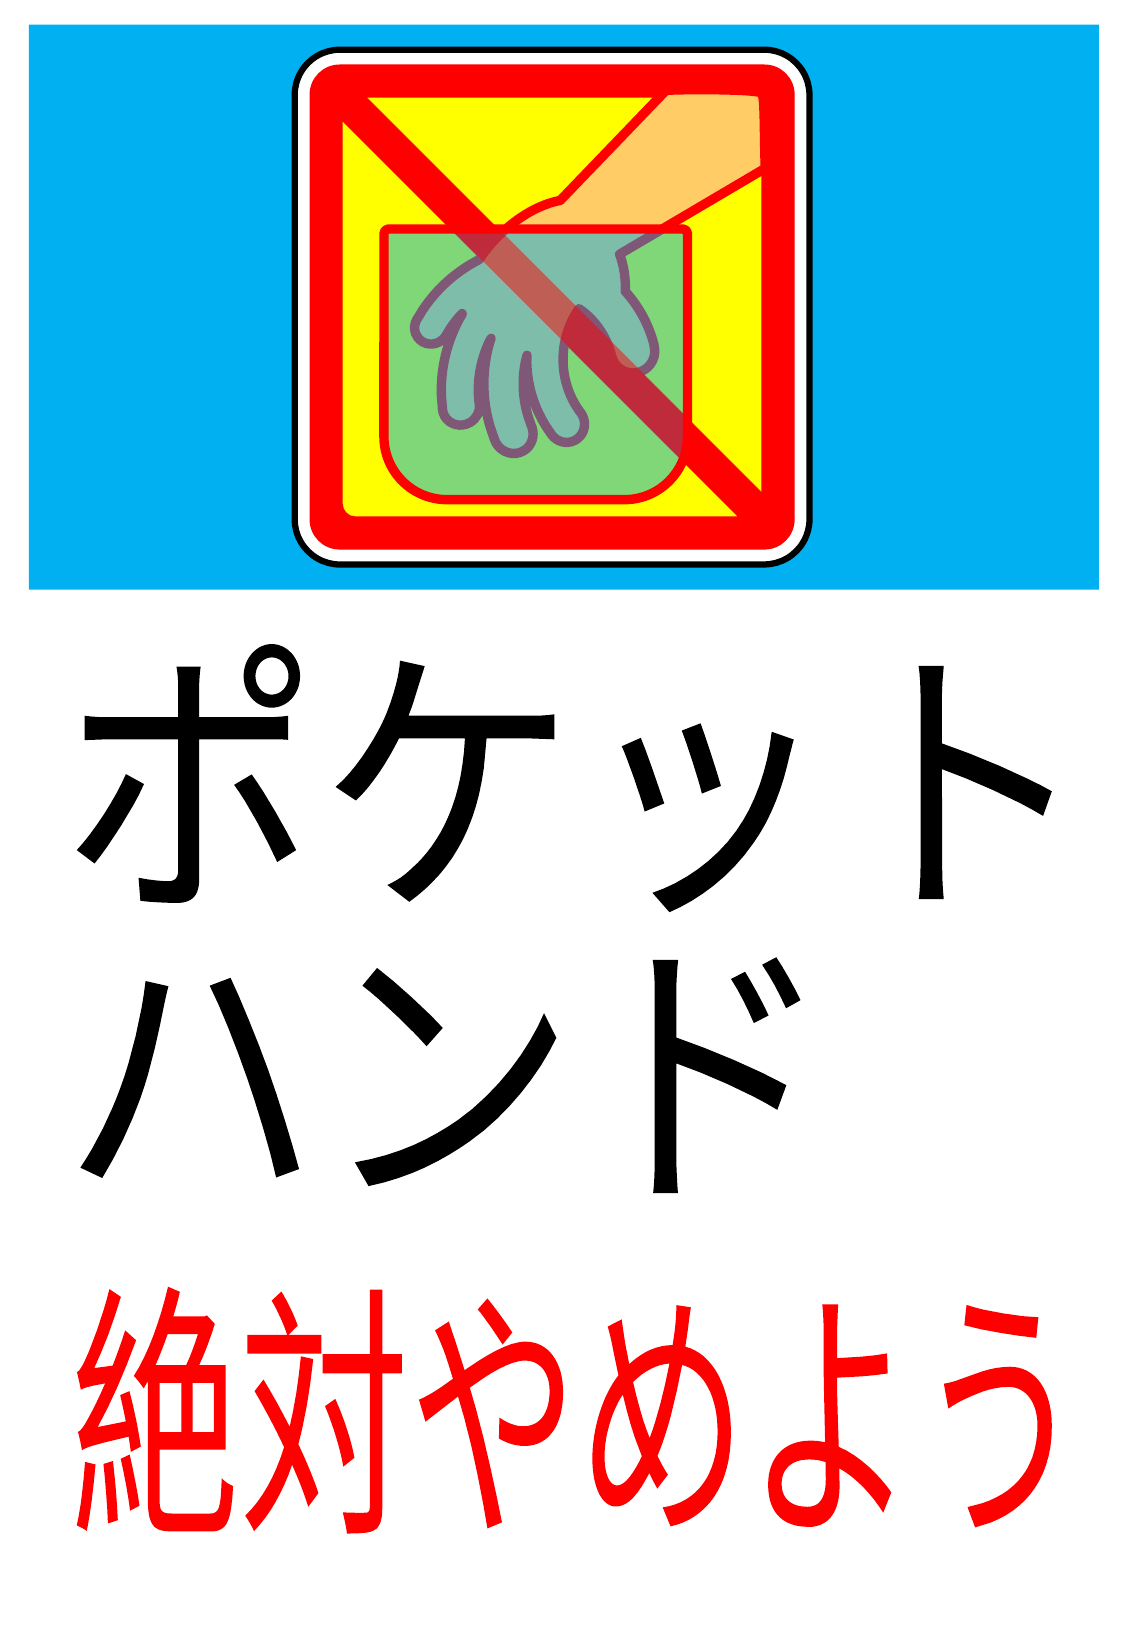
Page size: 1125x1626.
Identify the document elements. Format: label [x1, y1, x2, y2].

text_box [294, 49, 831, 565]
text_box [27, 23, 1101, 592]
